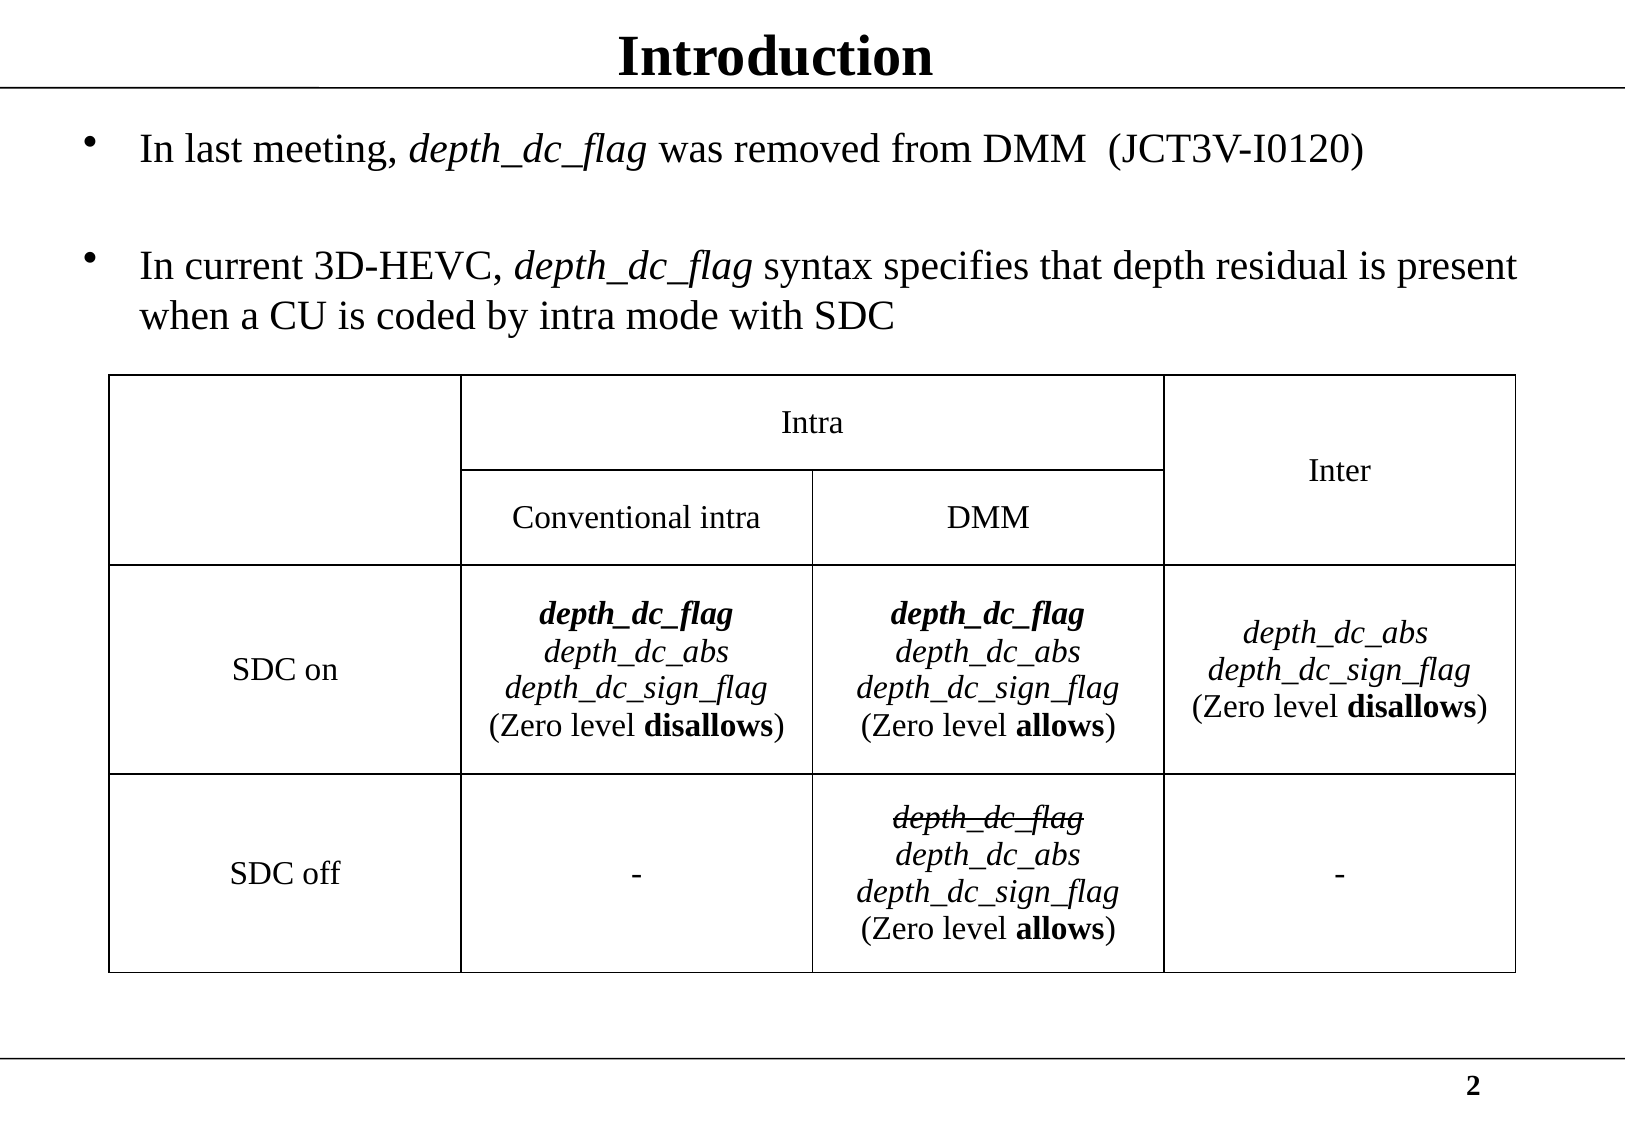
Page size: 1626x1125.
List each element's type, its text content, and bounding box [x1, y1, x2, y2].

table_cell depth_dc_flag depth_dc_abs depth_dc_sign_flag (Zero level allows) [813, 775, 1163, 972]
table_cell depth_dc_abs depth_dc_sign_flag (Zero level disallows) [1165, 566, 1515, 773]
table_cell SDC on [110, 566, 460, 773]
list In last meeting, depth_dc_flag was removed from DMM (JCT3V-I0120) In current 3D-HEVC, depth_dc_flag syntax specifies that depth residual is present when a CU is coded by intra mode with SDC [68, 113, 1544, 1005]
table_cell depth_dc_flag depth_dc_abs depth_dc_sign_flag (Zero level disallows) [462, 566, 812, 773]
table_cell DMM [813, 471, 1163, 564]
table_cell Conventional intra [462, 471, 812, 564]
table_header Intra [462, 376, 1163, 469]
slide_number 2 [1403, 1058, 1544, 1106]
table_header [110, 376, 460, 564]
table_cell SDC off [110, 775, 460, 972]
table_cell - [1165, 775, 1515, 972]
table_header Inter [1165, 376, 1515, 564]
table_cell - [462, 775, 812, 972]
title Introduction [68, 9, 1484, 94]
table_cell depth_dc_flag depth_dc_abs depth_dc_sign_flag (Zero level allows) [813, 566, 1163, 773]
